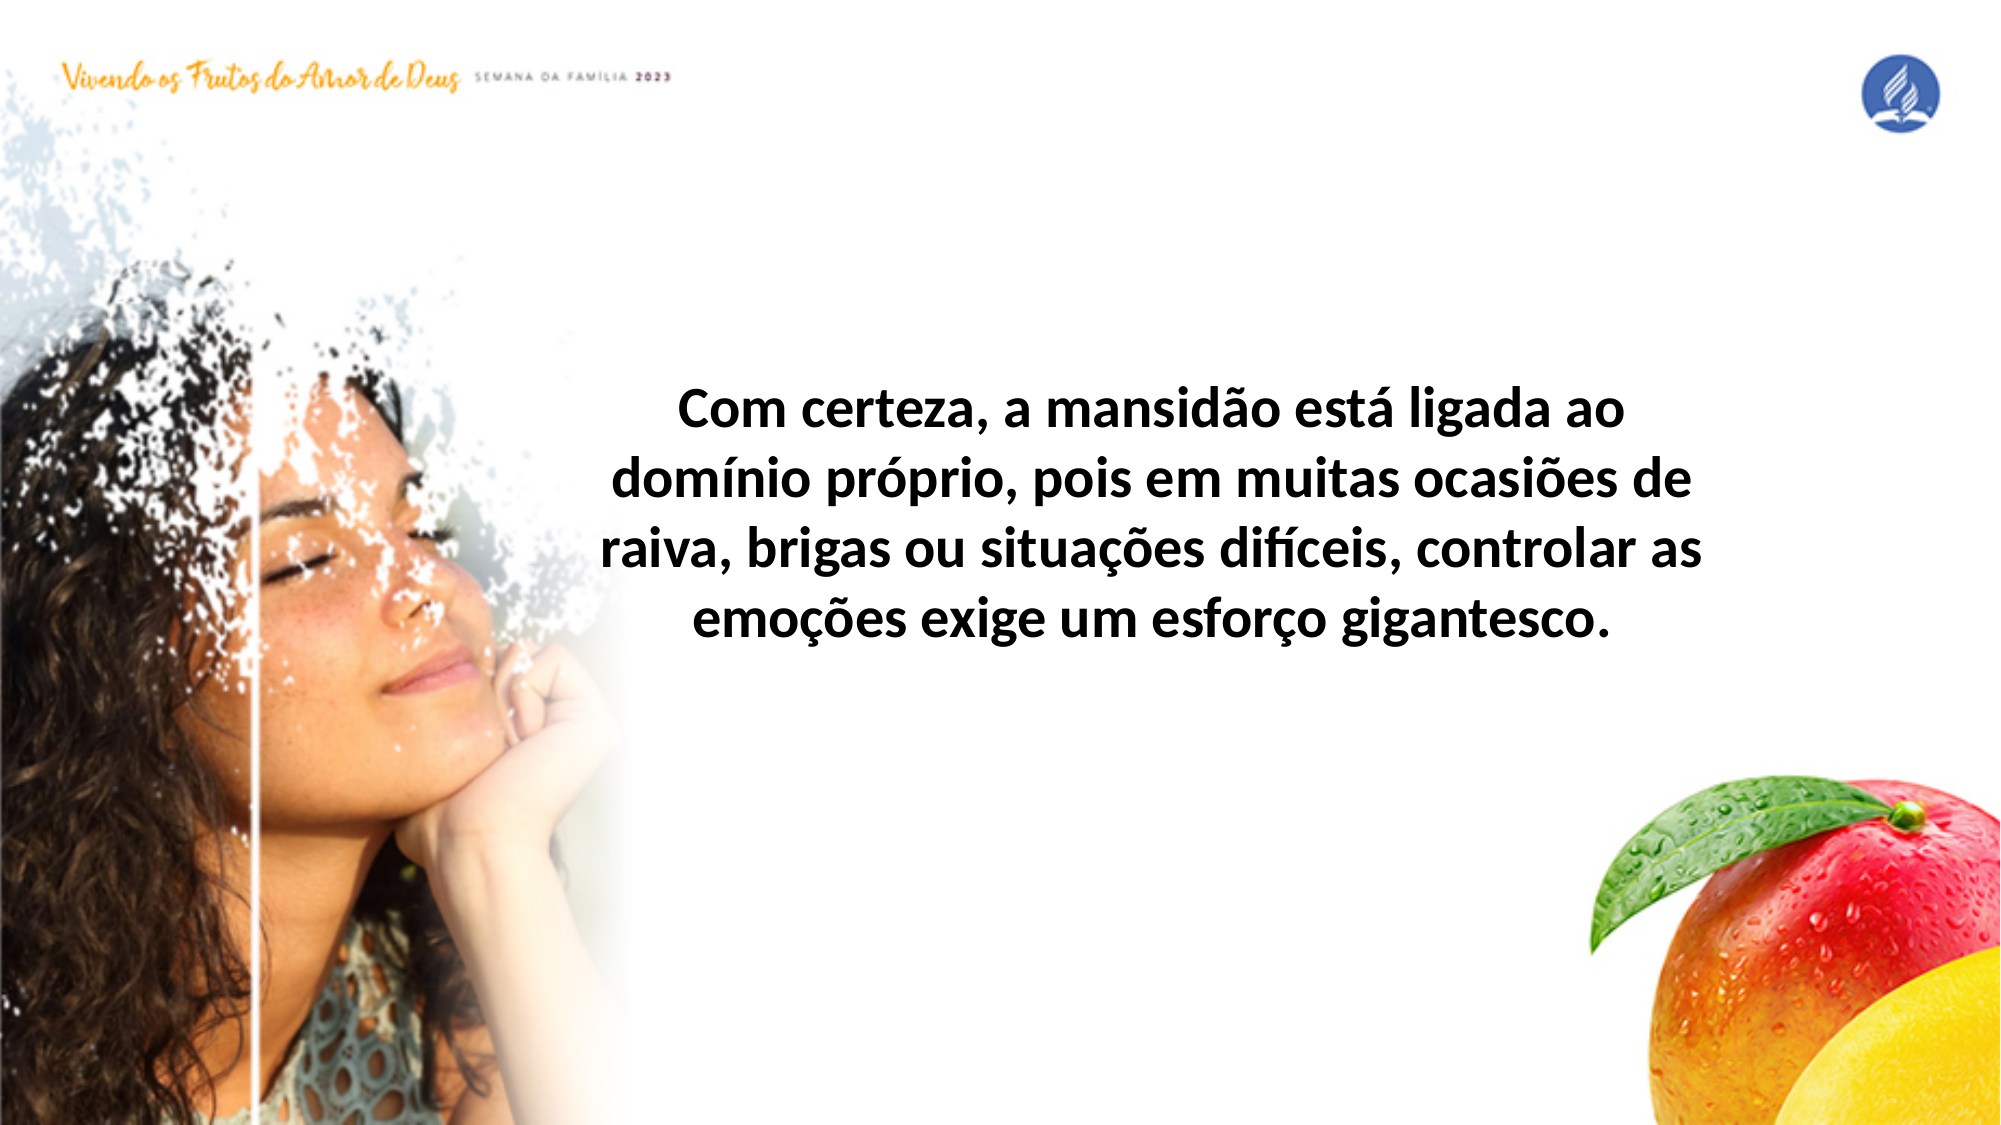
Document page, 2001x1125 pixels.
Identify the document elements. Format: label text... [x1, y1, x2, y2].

picture [0, 0, 2001, 1125]
text_box Com certeza, a mansidão está ligada ao domínio próprio, pois em muitas ocasiões de raiva, brigas ou situações difíceis, controlar as emoções exige um esforço gigantesco. [566, 361, 1745, 657]
